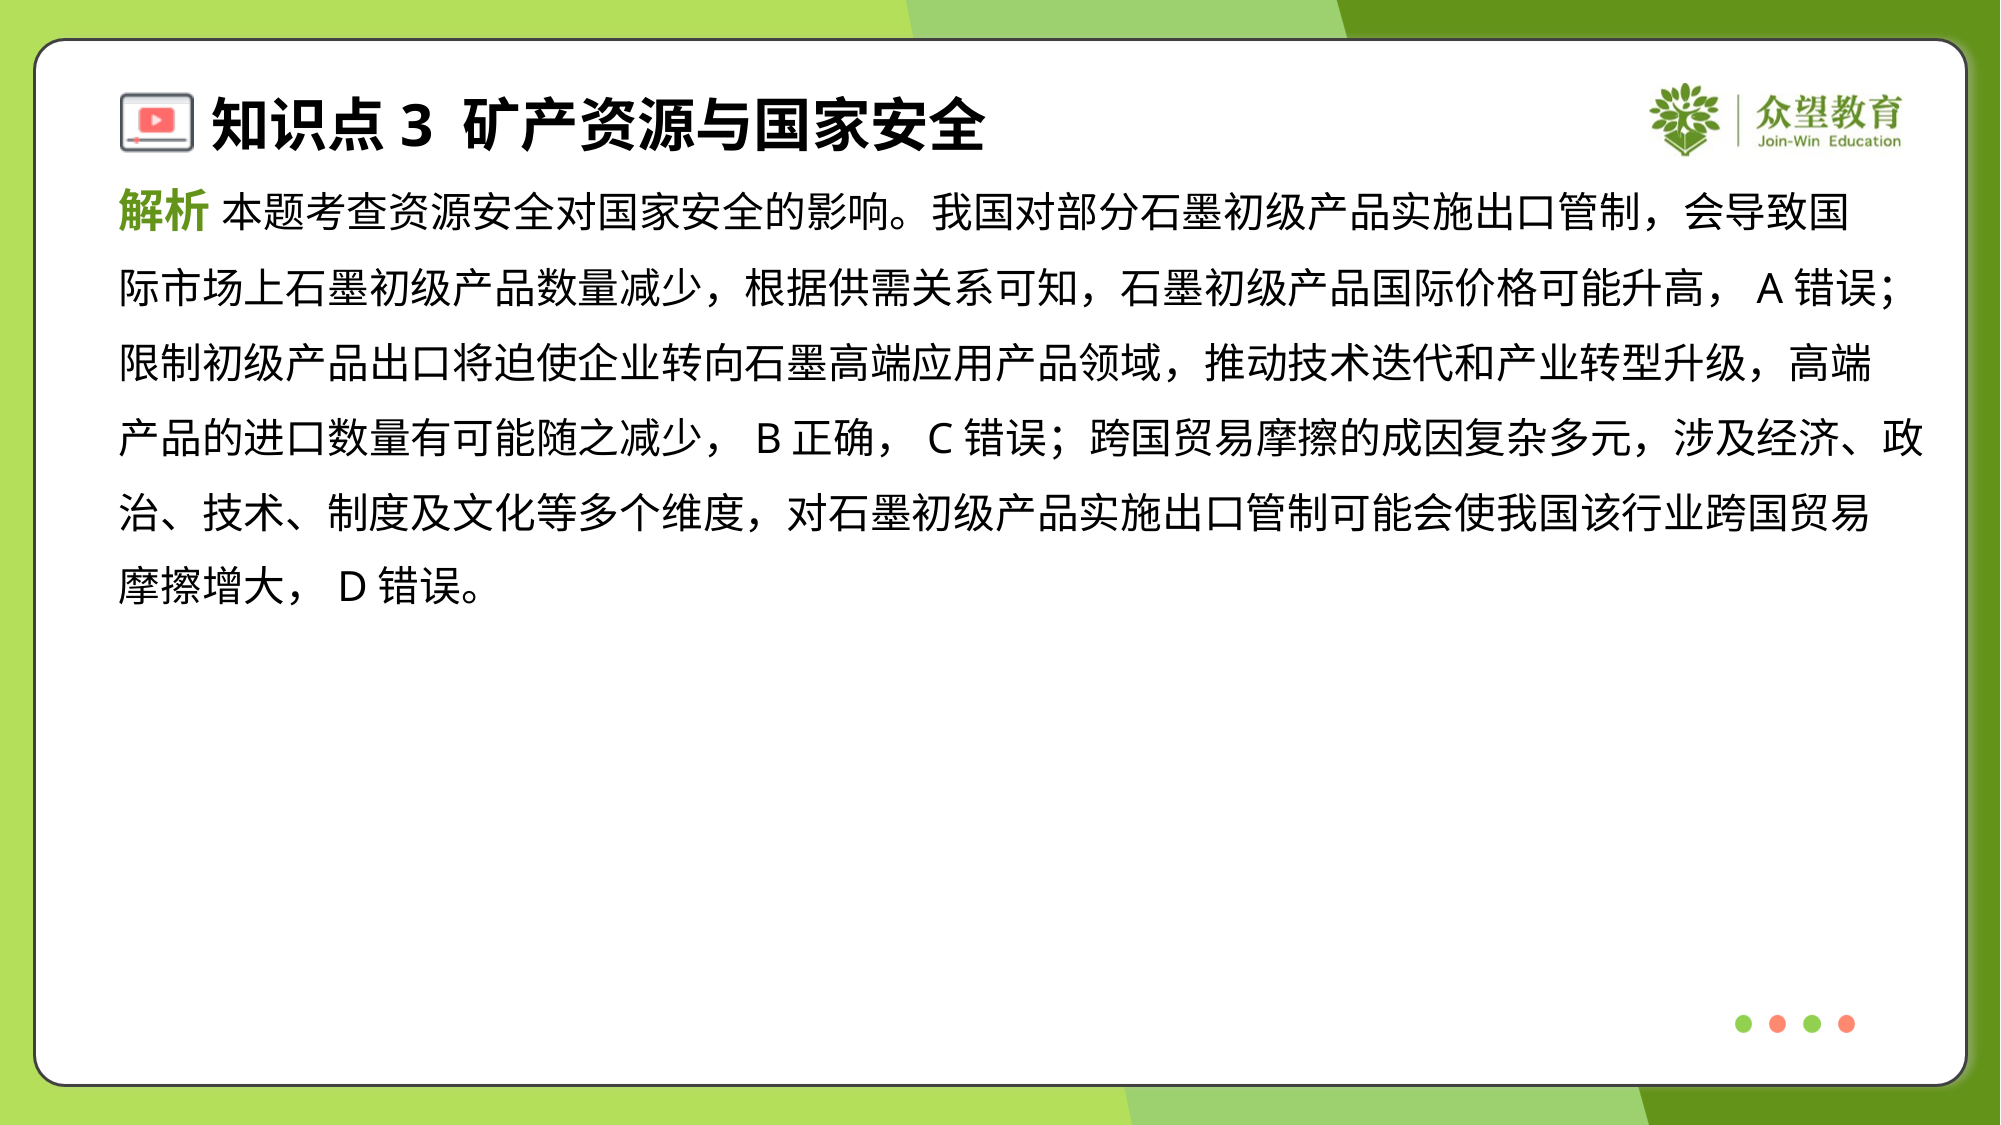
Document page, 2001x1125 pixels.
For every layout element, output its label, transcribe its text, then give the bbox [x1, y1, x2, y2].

picture [0, 0, 2000, 1125]
text_box 解析 本题考查资源安全对国家安全的影响。我国对部分石墨初级产品实施出口管制，会导致国 际市场上石墨初级产品数量减少，根据供需关系可知，石墨初级产品国际价格可能升高，A错误； 限制初级产品出口将迫使企业转向石墨高端应用产品领域，推动技术迭代和产业转型升级，高端 产品的进口数量有可能随之减少，B正确，C错误；跨国贸易摩擦的成因复杂多元，涉及经济、政 治、技术、制度及文化等多个维度，对石墨初级产品实施出口管制可能会使我国该行业跨国贸易 摩擦增大，D错误。 [118, 159, 1883, 602]
